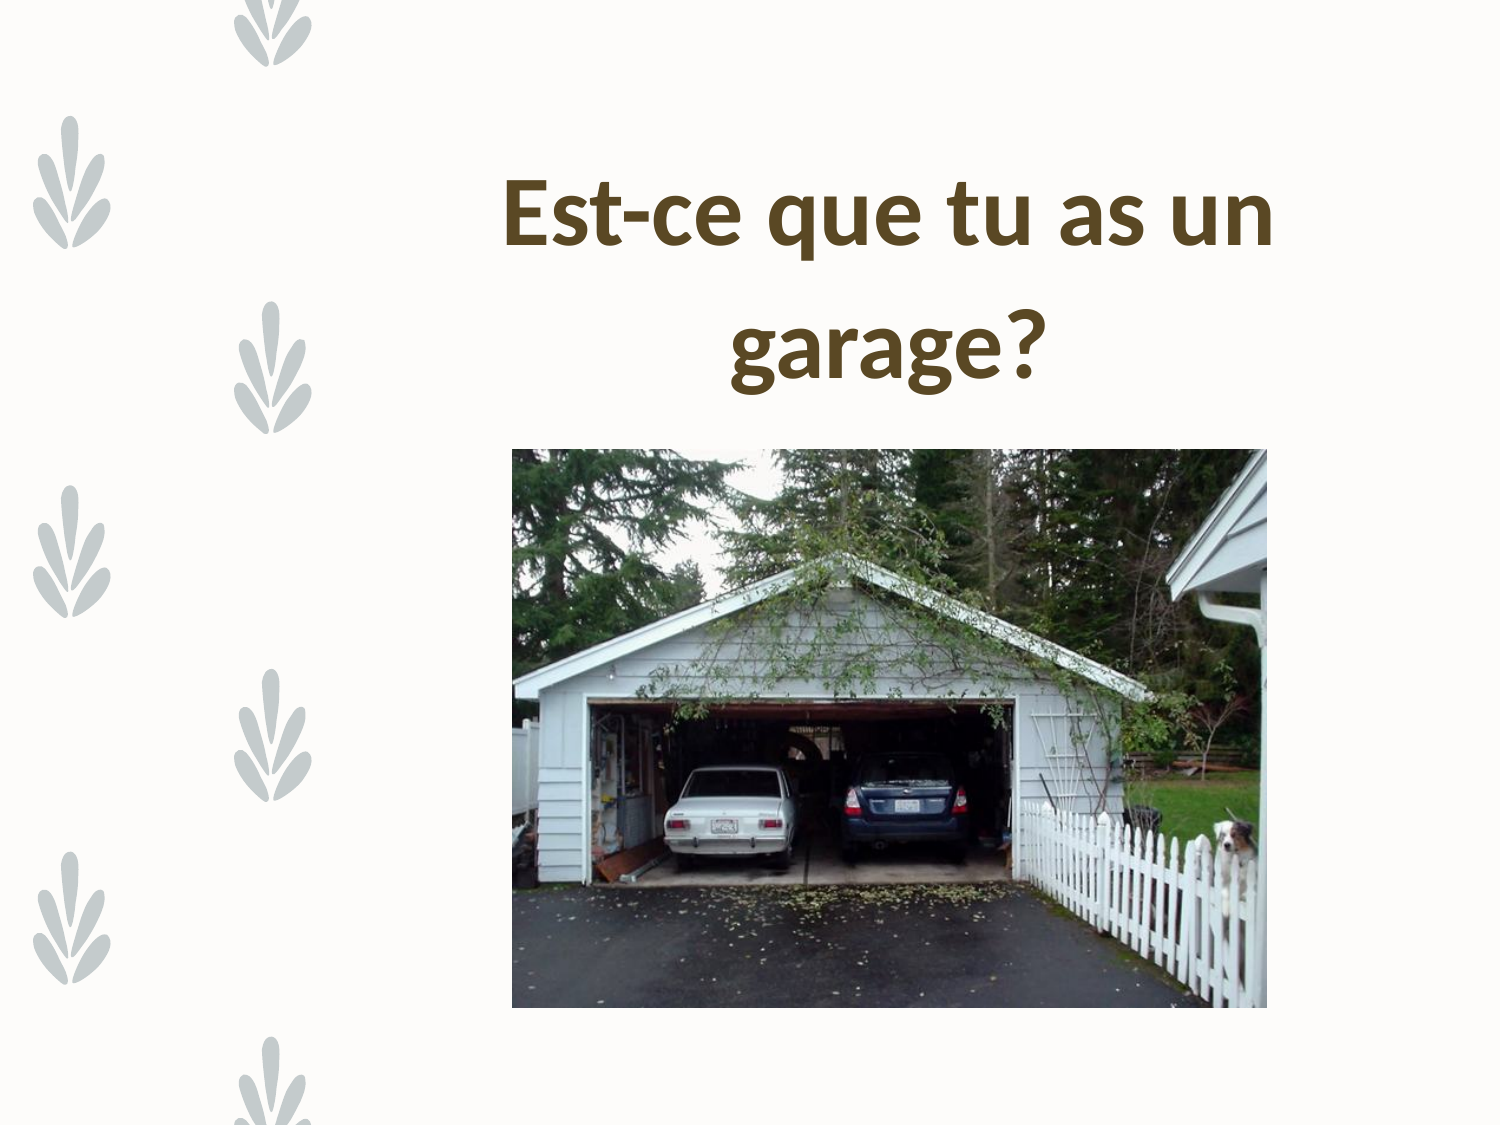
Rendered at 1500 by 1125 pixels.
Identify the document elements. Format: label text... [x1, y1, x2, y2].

text_box Est-ce que tu as un garage? [349, 124, 1429, 599]
picture [512, 449, 1267, 1008]
